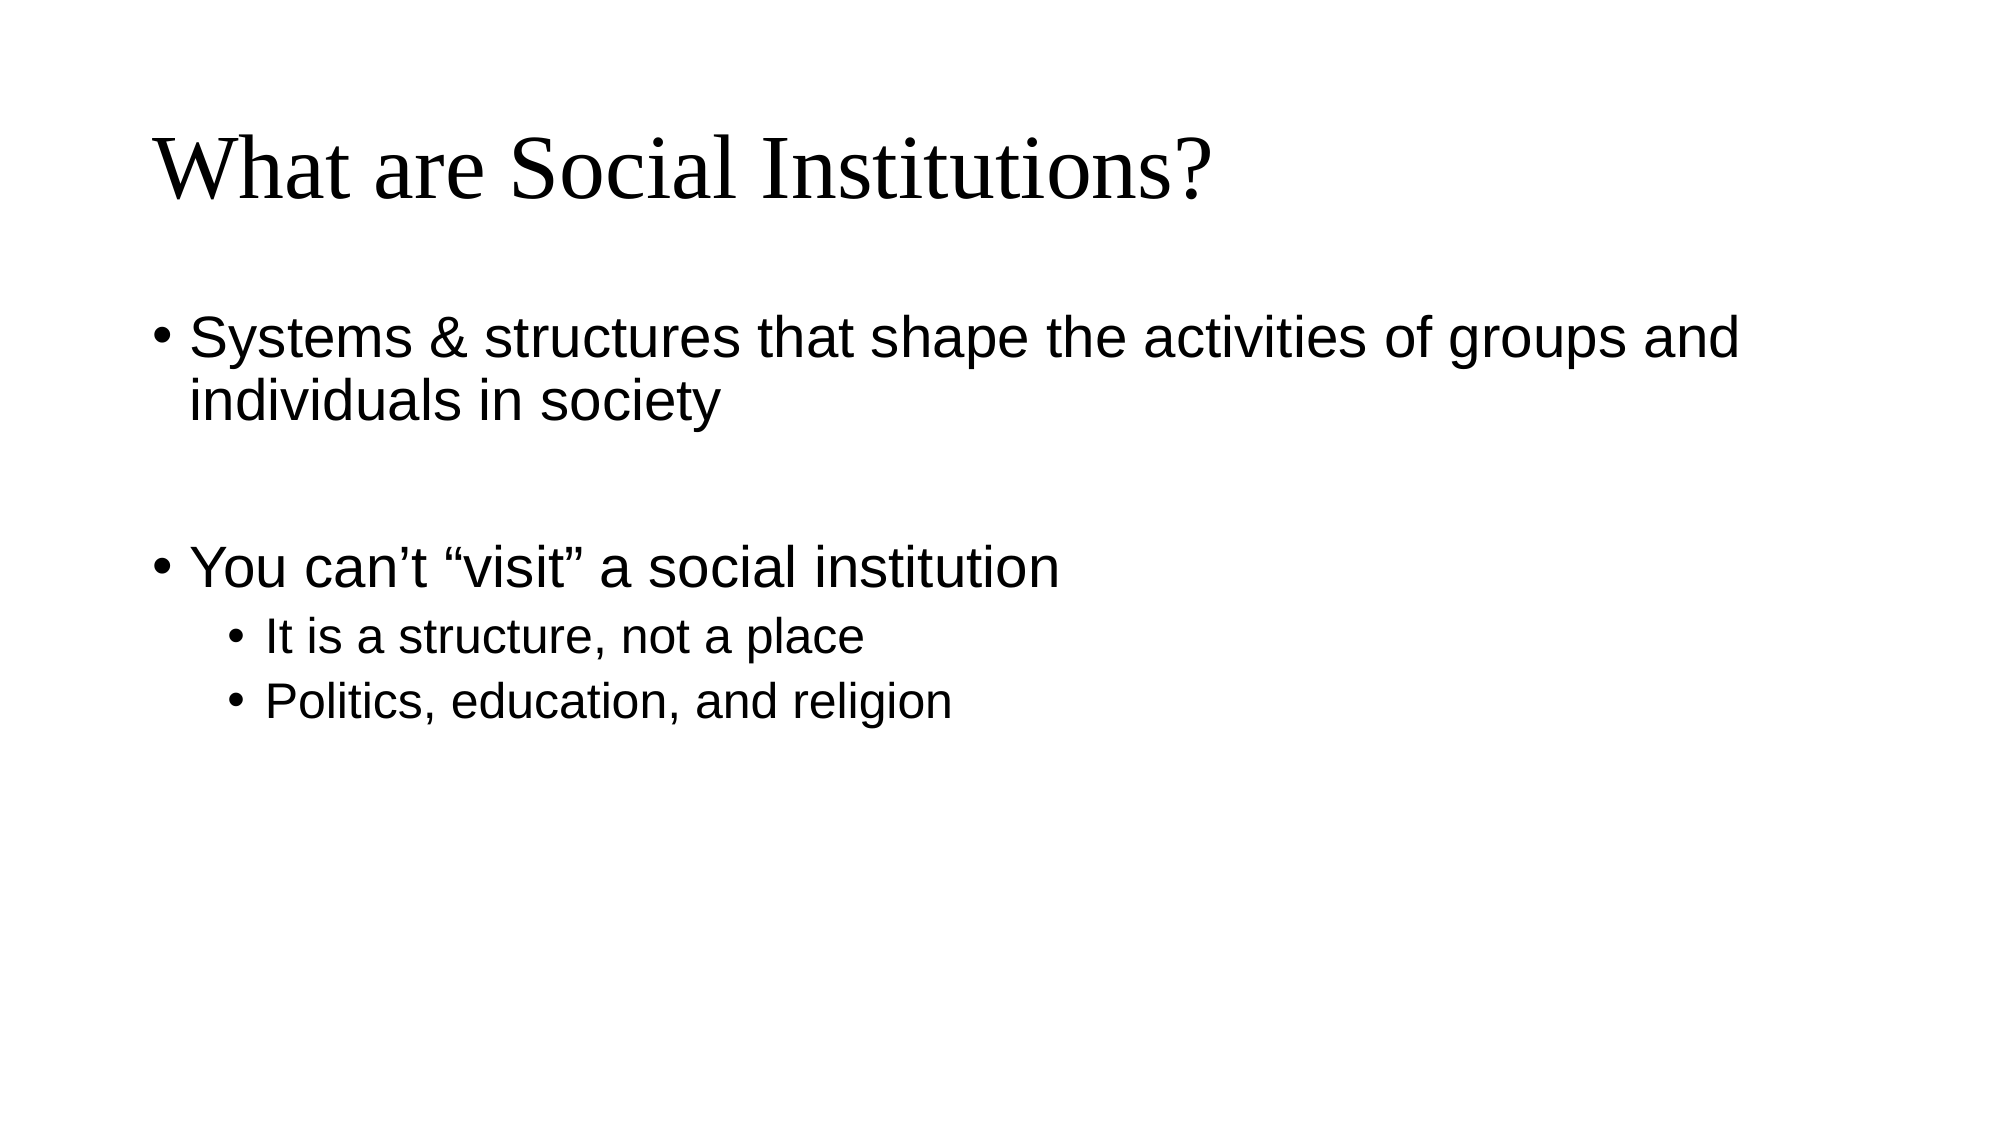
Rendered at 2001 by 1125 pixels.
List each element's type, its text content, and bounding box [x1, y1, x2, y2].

list Systems & structures that shape the activities of groups and individuals in society You can’t “visit” a social institution It is a structure, not a place Politics, education, and religion [137, 299, 1863, 1014]
title What are Social Institutions? [137, 59, 1863, 278]
